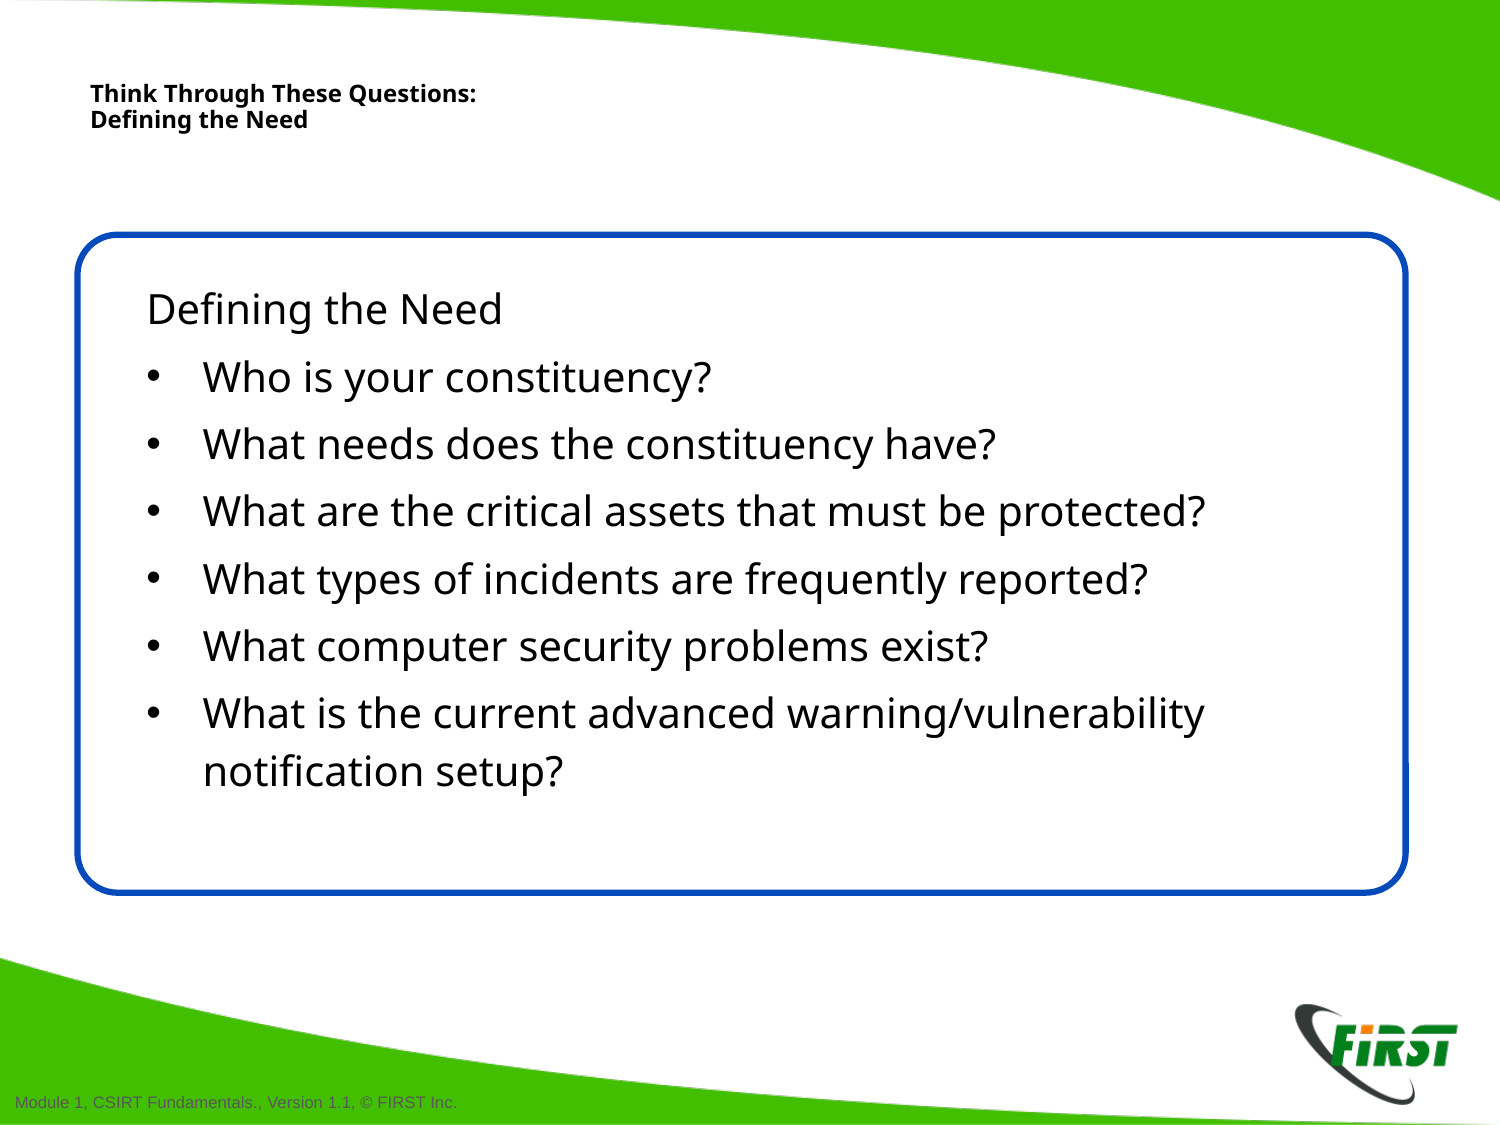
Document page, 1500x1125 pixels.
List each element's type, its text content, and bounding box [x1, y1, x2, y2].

text_box [76, 233, 1407, 894]
list Defining the Need Who is your constituency? What needs does the constituency have? What are the critical assets that must be protected? What types of incidents are frequently reported? What computer security problems exist? What is the current advanced warning/vulnerability notification setup? [1398, 268, 1430, 879]
title Think Through These Questions: Defining the Need [75, 74, 1425, 142]
picture [0, 0, 1500, 1125]
list Defining the Need Who is your constituency? What needs does the constituency have? What are the critical assets that must be protected? What types of incidents are frequently reported? What computer security problems exist? What is the current advanced warning/vulnerability notification setup? [75, 268, 85, 879]
